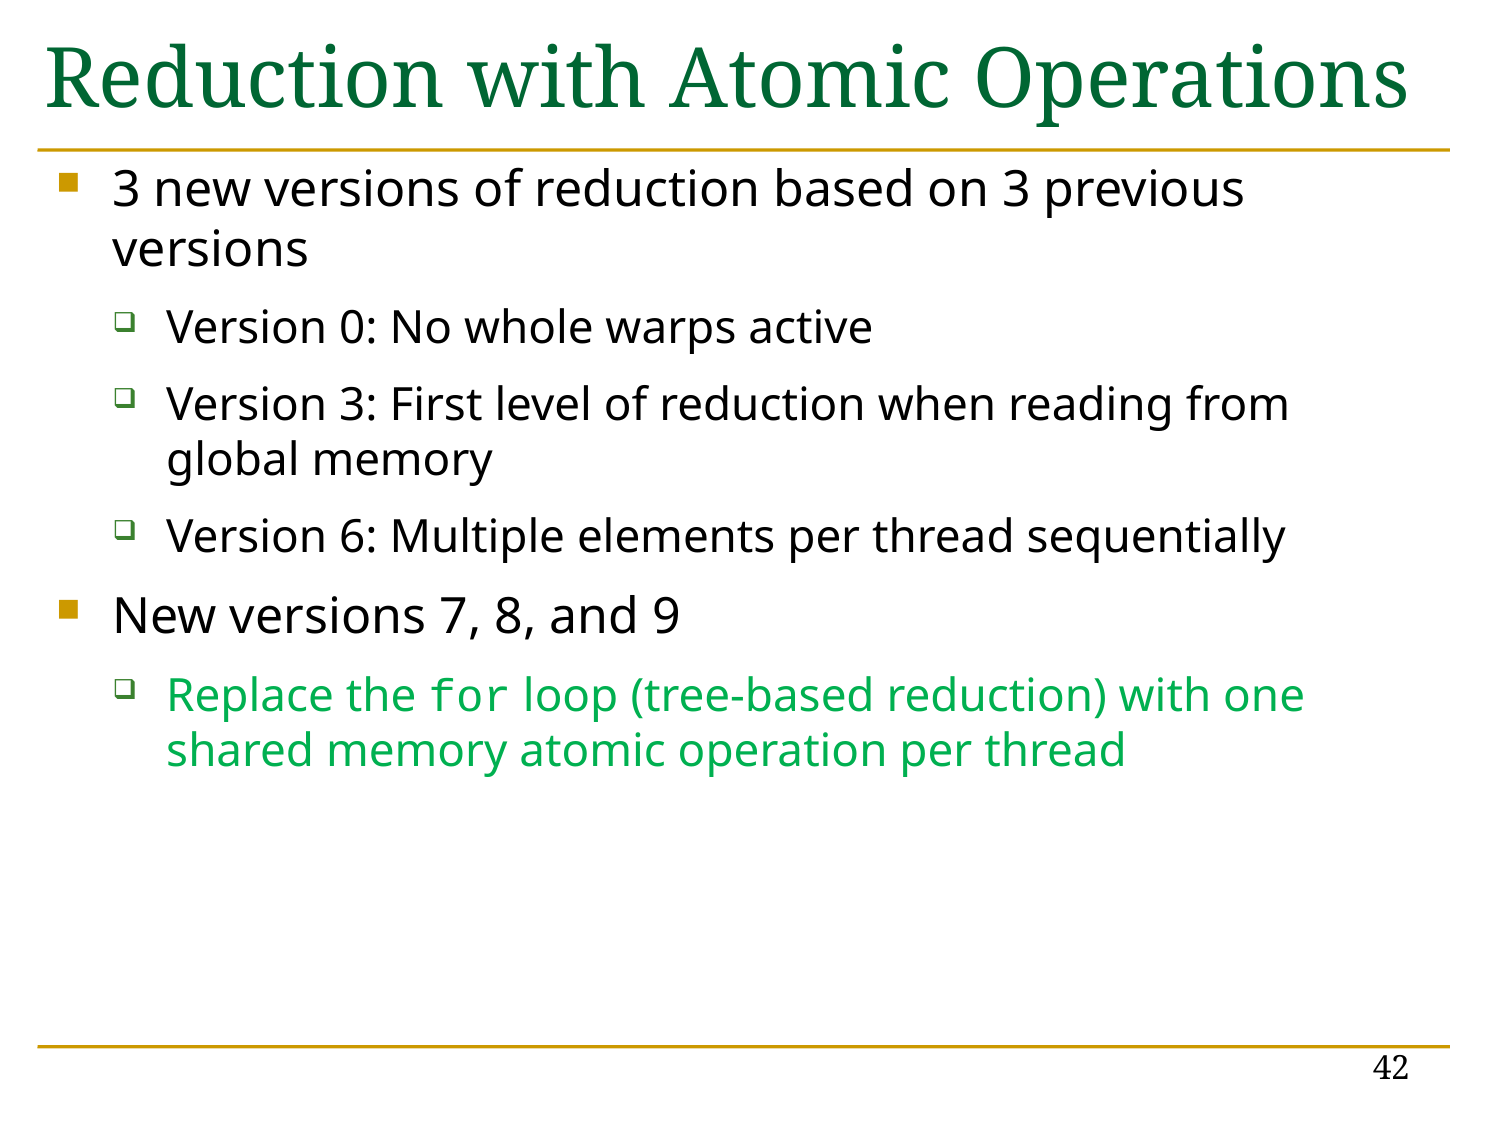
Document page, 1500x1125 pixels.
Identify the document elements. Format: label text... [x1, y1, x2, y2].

title Reduction with Atomic Operations [29, 0, 1500, 150]
list 3 new versions of reduction based on 3 previous versions Version 0: No whole warps active Version 3: First level of reduction when reading from global memory Version 6: Multiple elements per thread sequentially New versions 7, 8, and 9 Replace the for loop (tree-based reduction) with one shared memory atomic operation per thread [41, 150, 1448, 1000]
slide_number 42 [1074, 1023, 1426, 1100]
